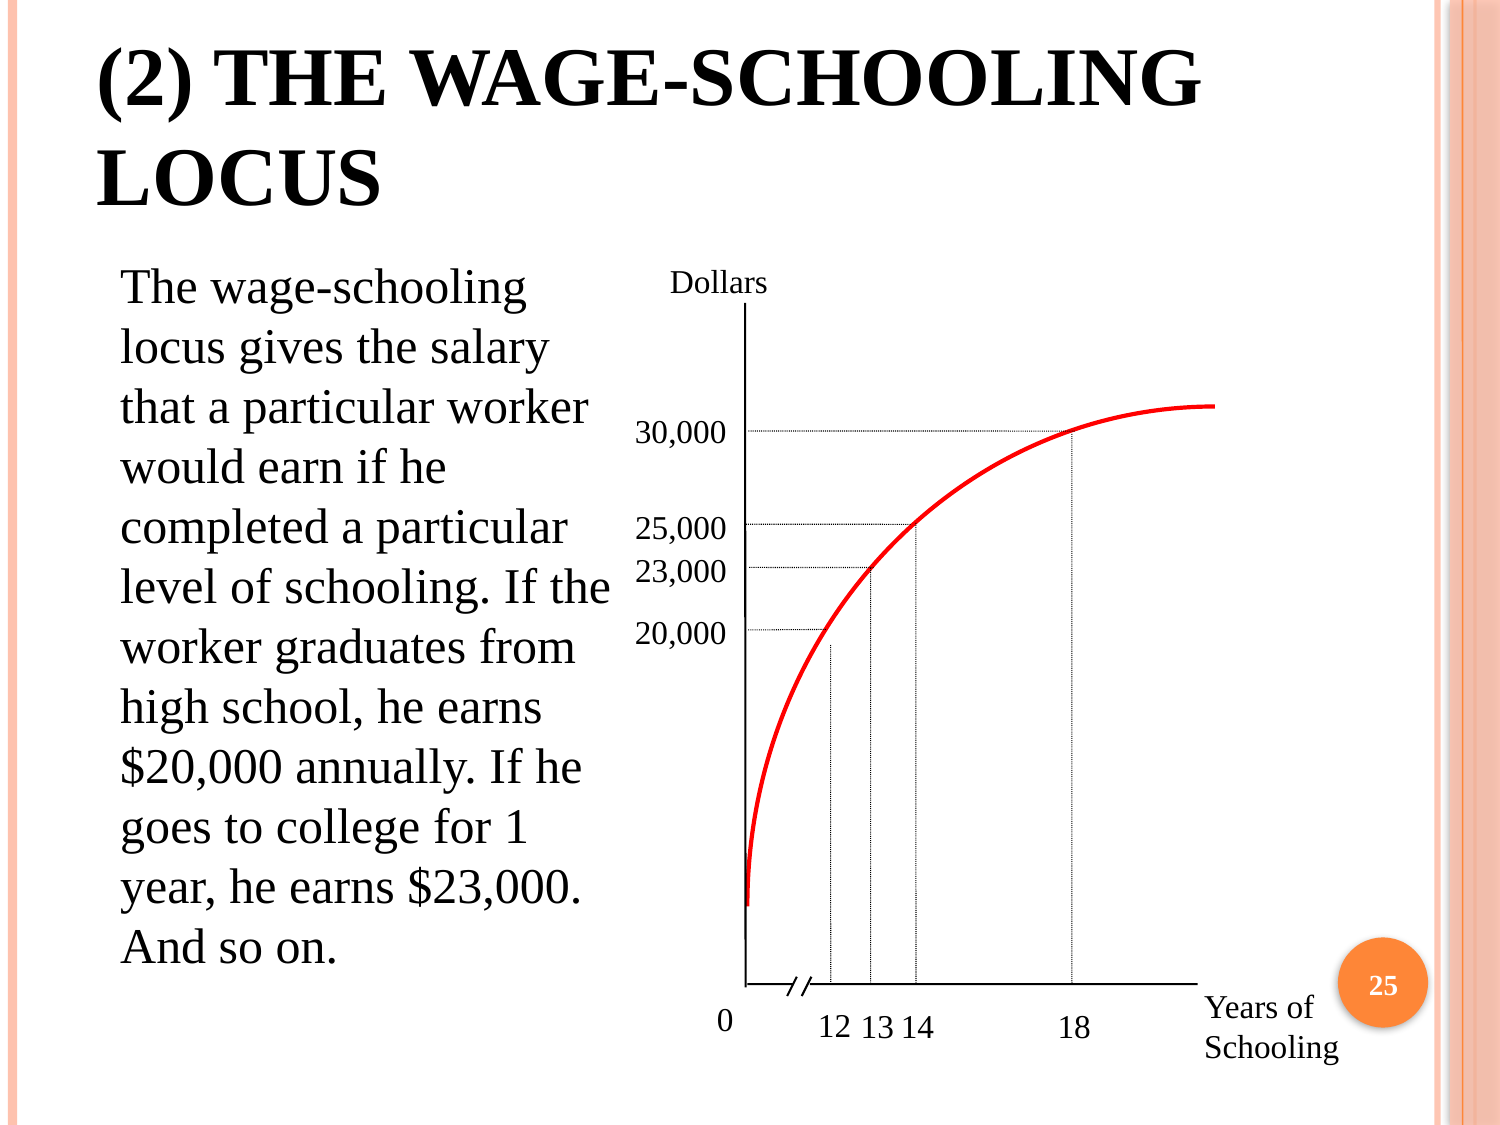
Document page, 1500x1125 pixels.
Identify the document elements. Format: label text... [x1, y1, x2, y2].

title (2) The Wage-Schooling Locus [82, 46, 1412, 197]
slide_number 25 [1355, 940, 1434, 1026]
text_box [632, 257, 1349, 1067]
text_box The wage-schooling locus gives the salary that a particular worker would earn if he completed a particular level of schooling. If the worker graduates from high school, he earns $20,000 annually. If he goes to college for 1 year, he earns $23,000. And so on. [105, 246, 631, 981]
